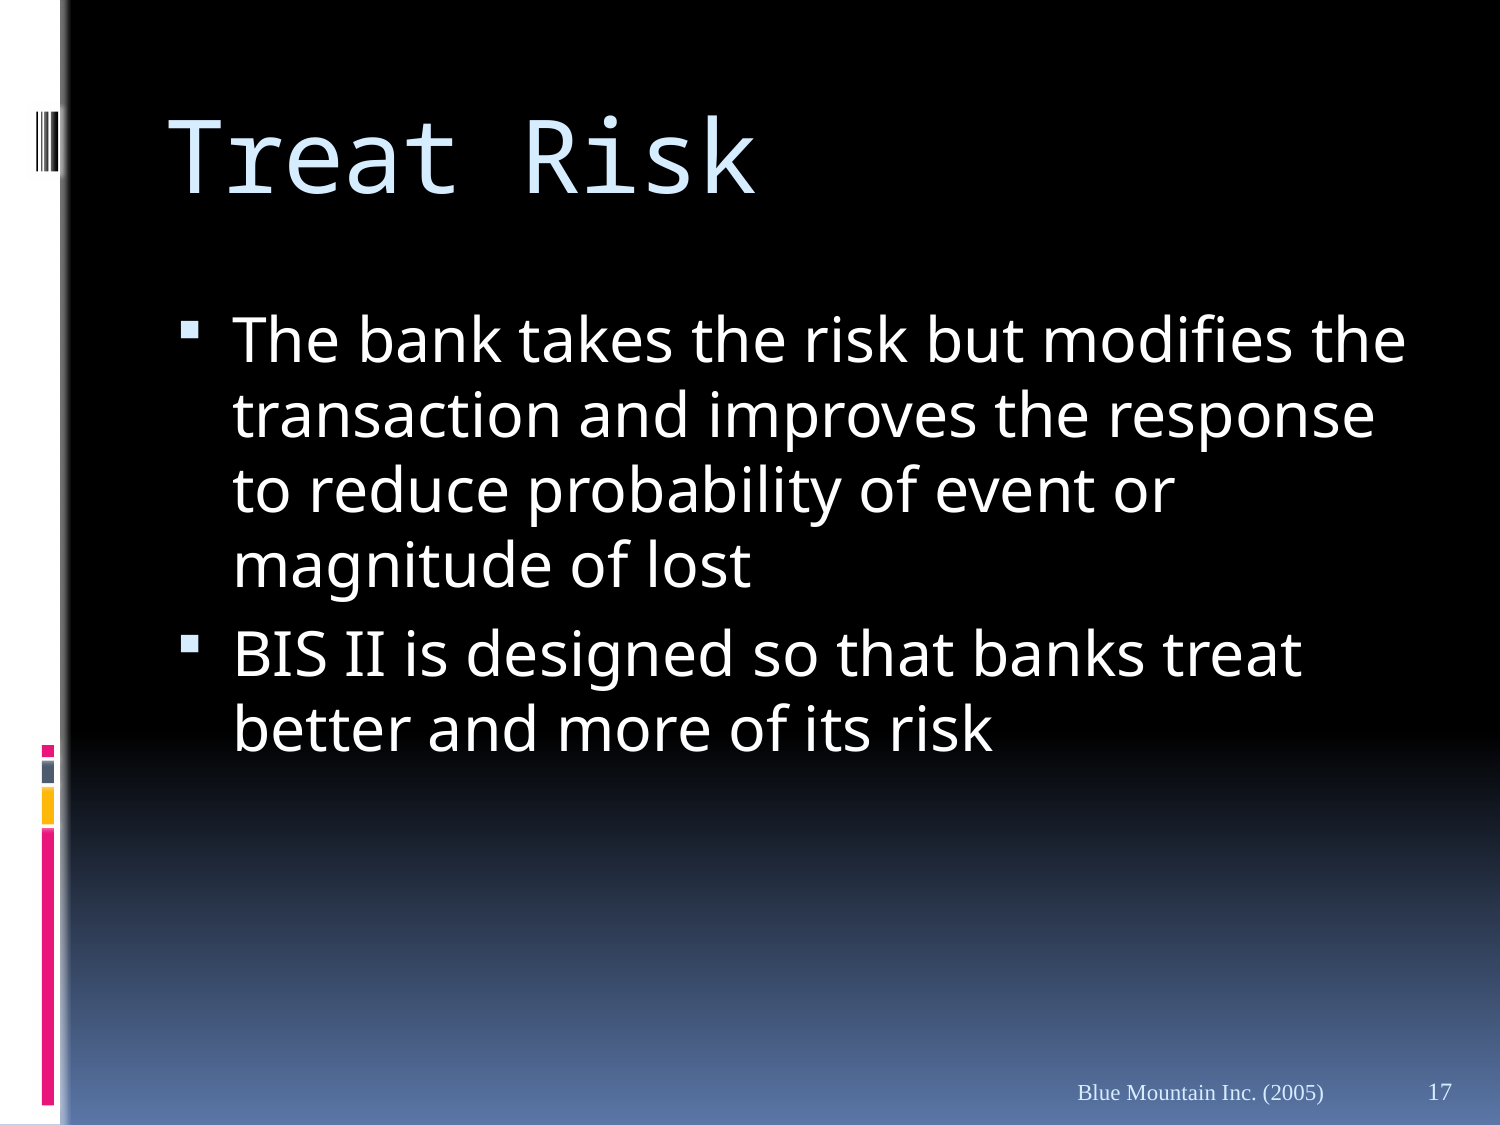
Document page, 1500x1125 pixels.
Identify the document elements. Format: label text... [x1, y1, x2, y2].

list The bank takes the risk but modifies the transaction and improves the response to reduce probability of event or magnitude of lost BIS II is designed so that banks treat better and more of its risk [150, 292, 1425, 1043]
slide_number 17 [1412, 1052, 1488, 1113]
title Treat Risk [150, 83, 1425, 234]
slide_number Blue Mountain Inc. (2005) [1062, 1052, 1412, 1113]
